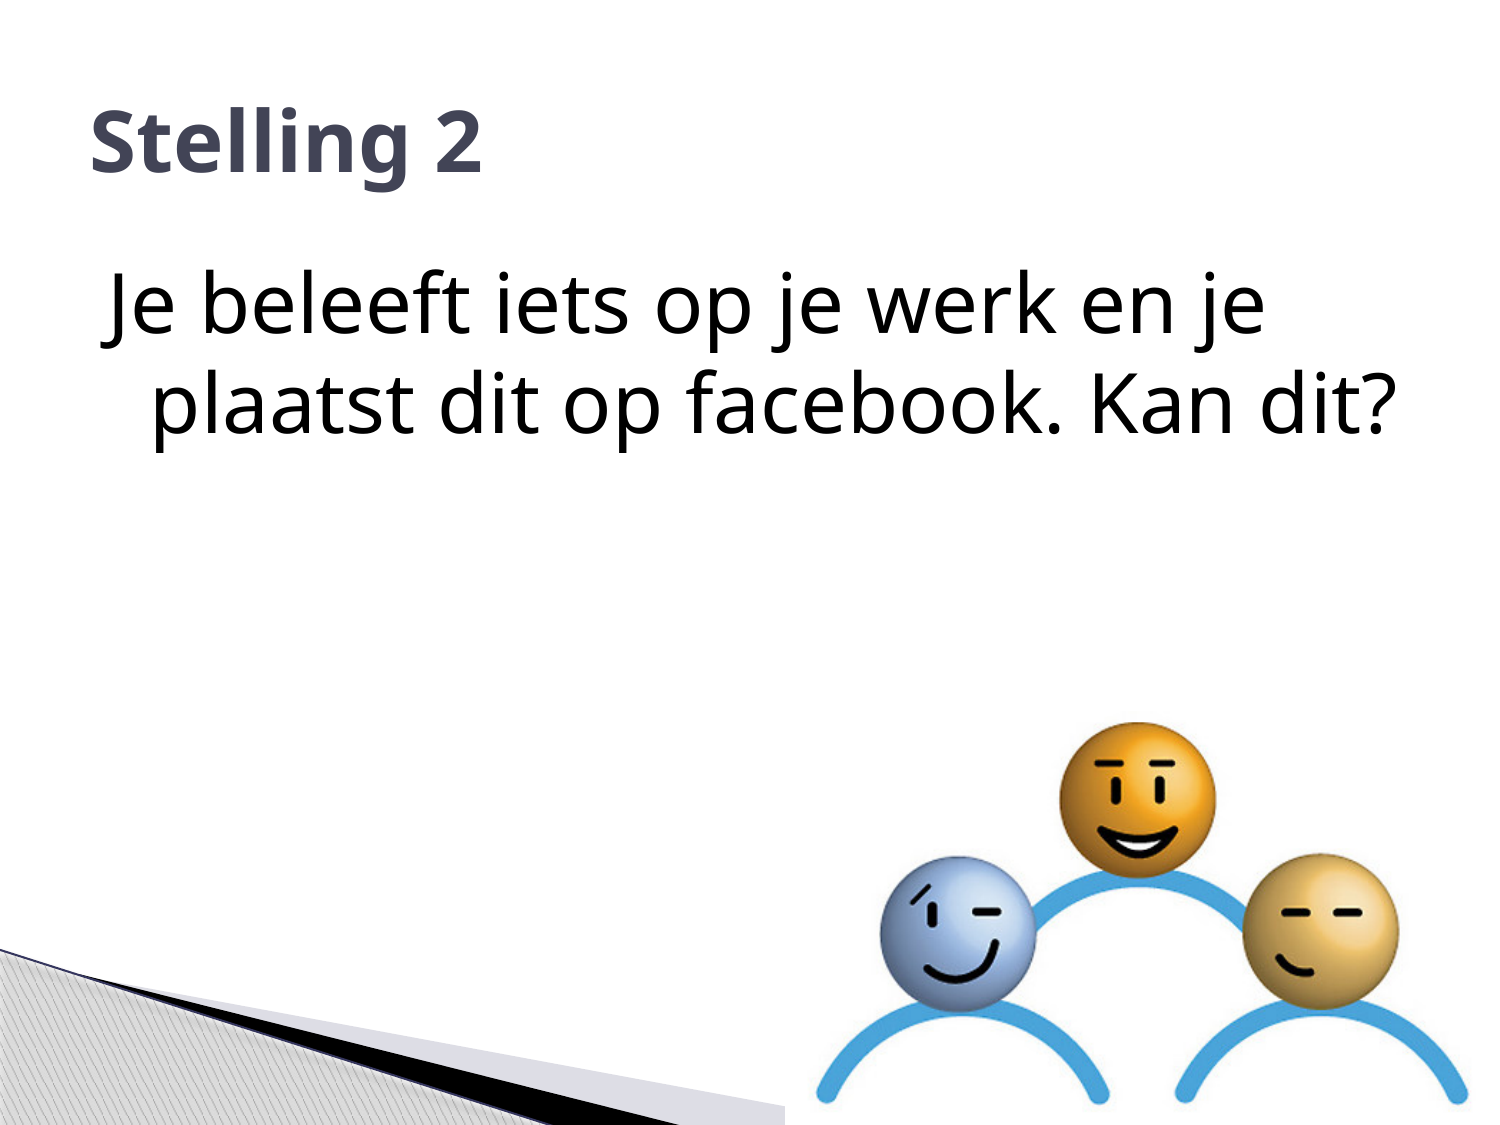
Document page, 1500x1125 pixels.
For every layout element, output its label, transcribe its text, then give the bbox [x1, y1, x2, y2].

list Je beleeft iets op je werk en je plaatst dit op facebook. Kan dit? [74, 242, 1426, 986]
picture [785, 711, 1500, 1125]
title Stelling 2 [75, 45, 1425, 233]
